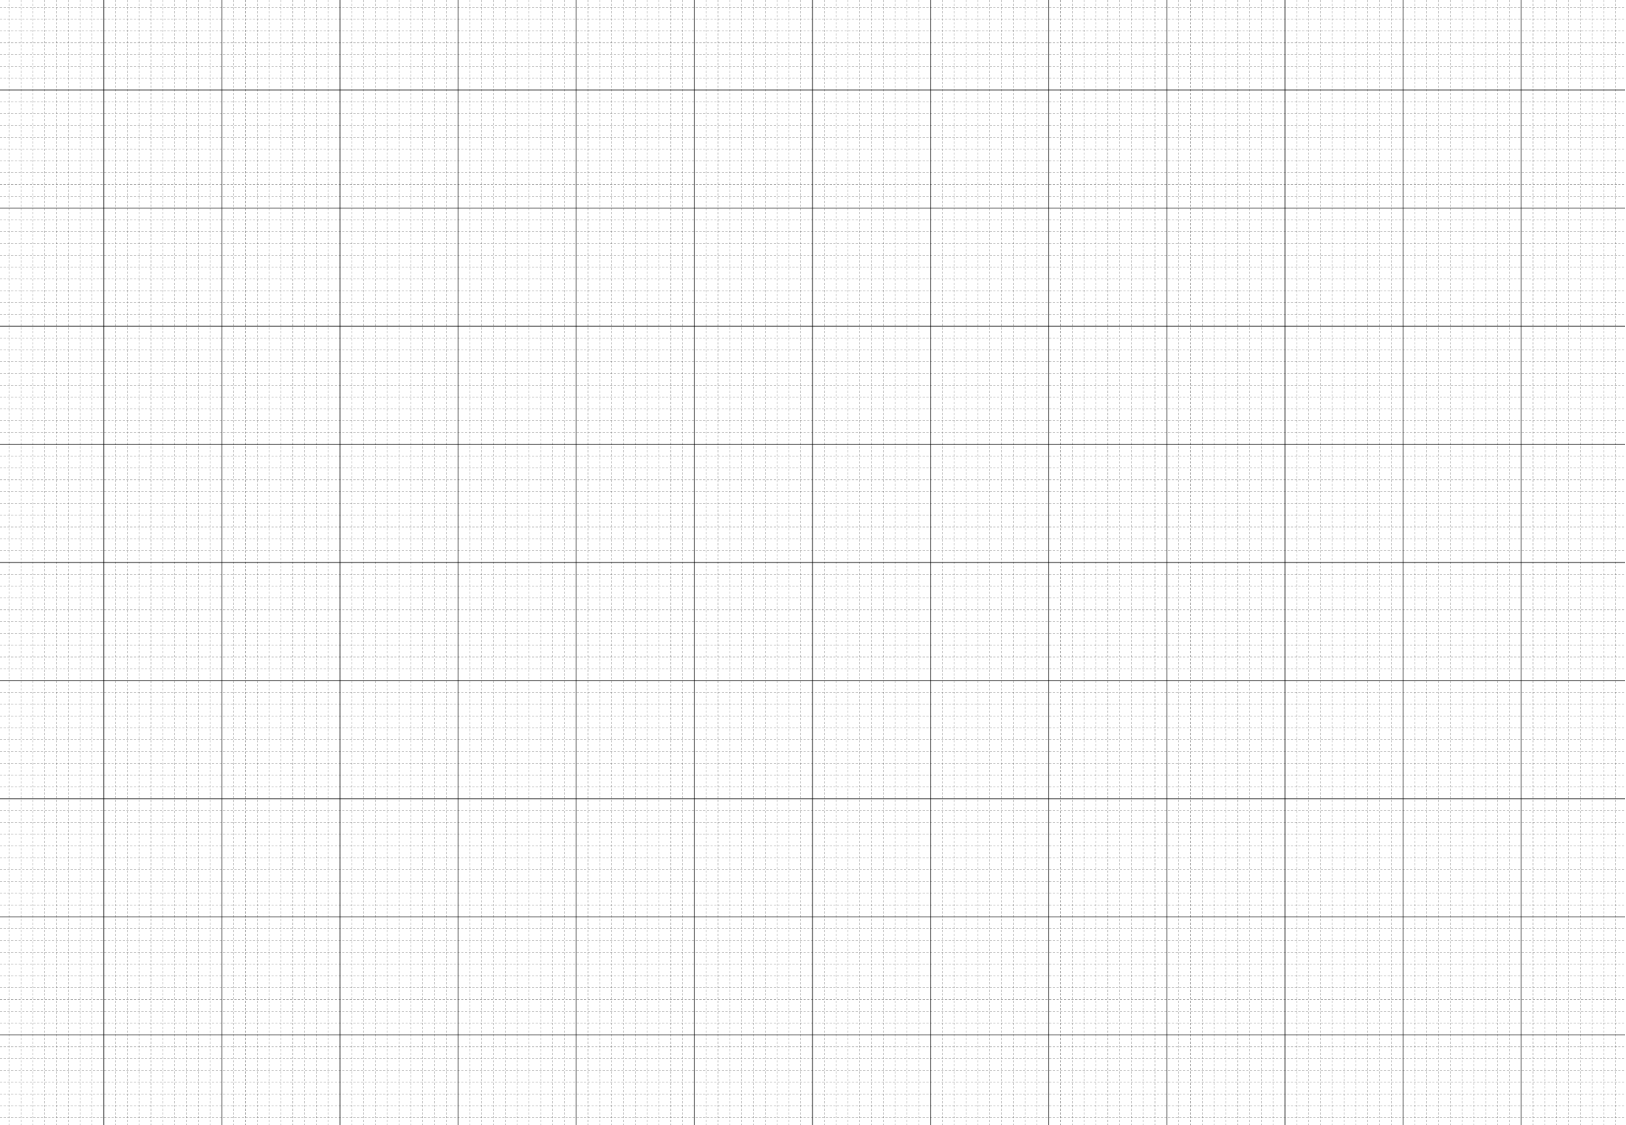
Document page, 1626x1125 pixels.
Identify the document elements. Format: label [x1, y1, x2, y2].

text_box [0, 0, 1625, 1125]
